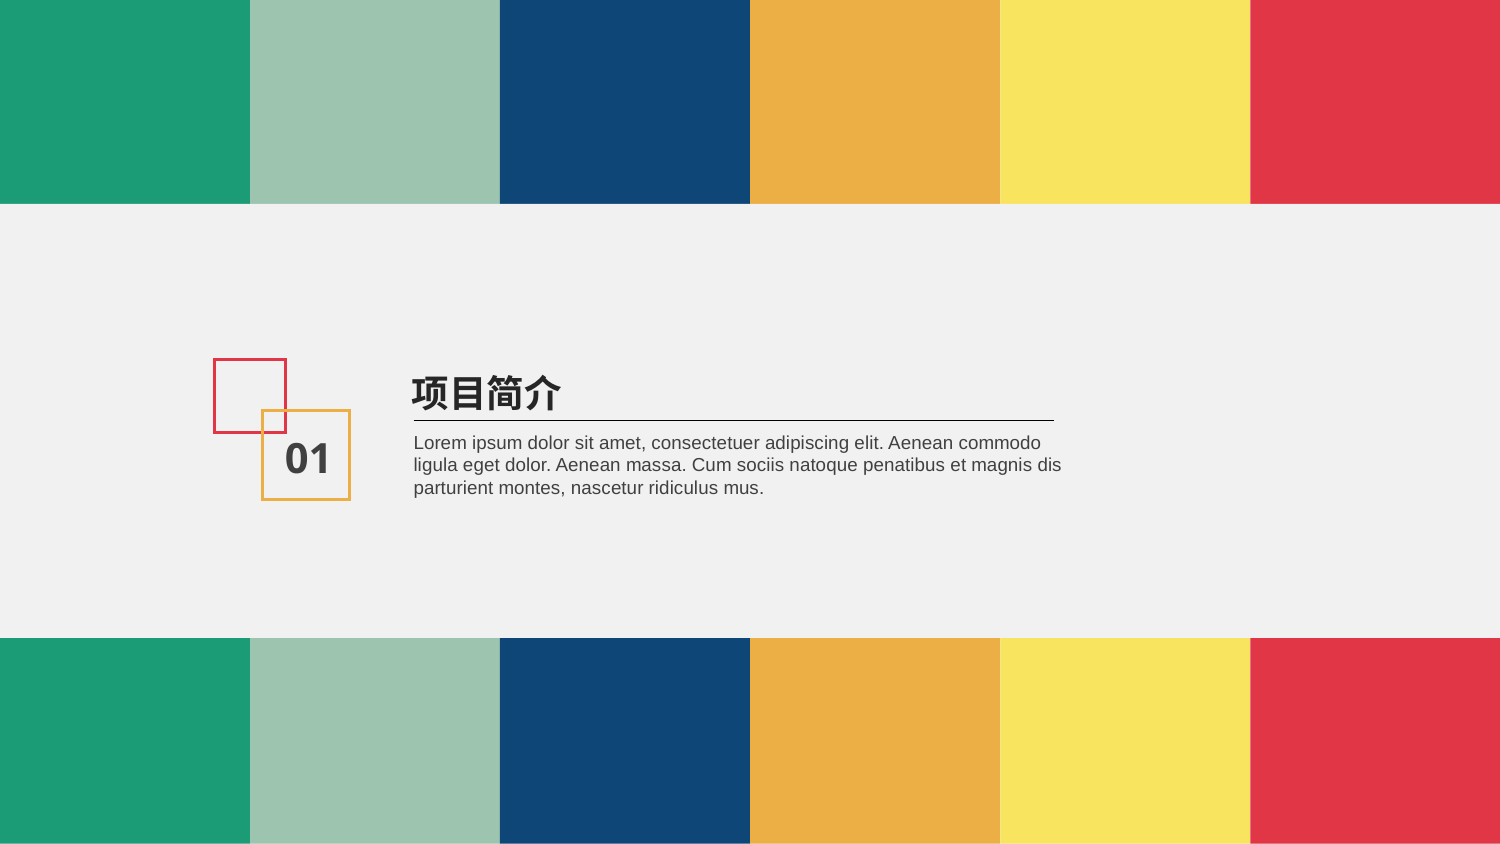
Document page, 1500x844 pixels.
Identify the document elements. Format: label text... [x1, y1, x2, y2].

text_box 项目简介 [397, 362, 577, 423]
text_box [0, 203, 1500, 638]
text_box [214, 359, 351, 500]
text_box Lorem ipsum dolor sit amet, consectetuer adipiscing elit. Aenean commodo ligula eget dolor. Aenean massa. Cum sociis natoque penatibus et magnis dis parturient montes, nascetur ridiculus mus. [398, 423, 1094, 506]
